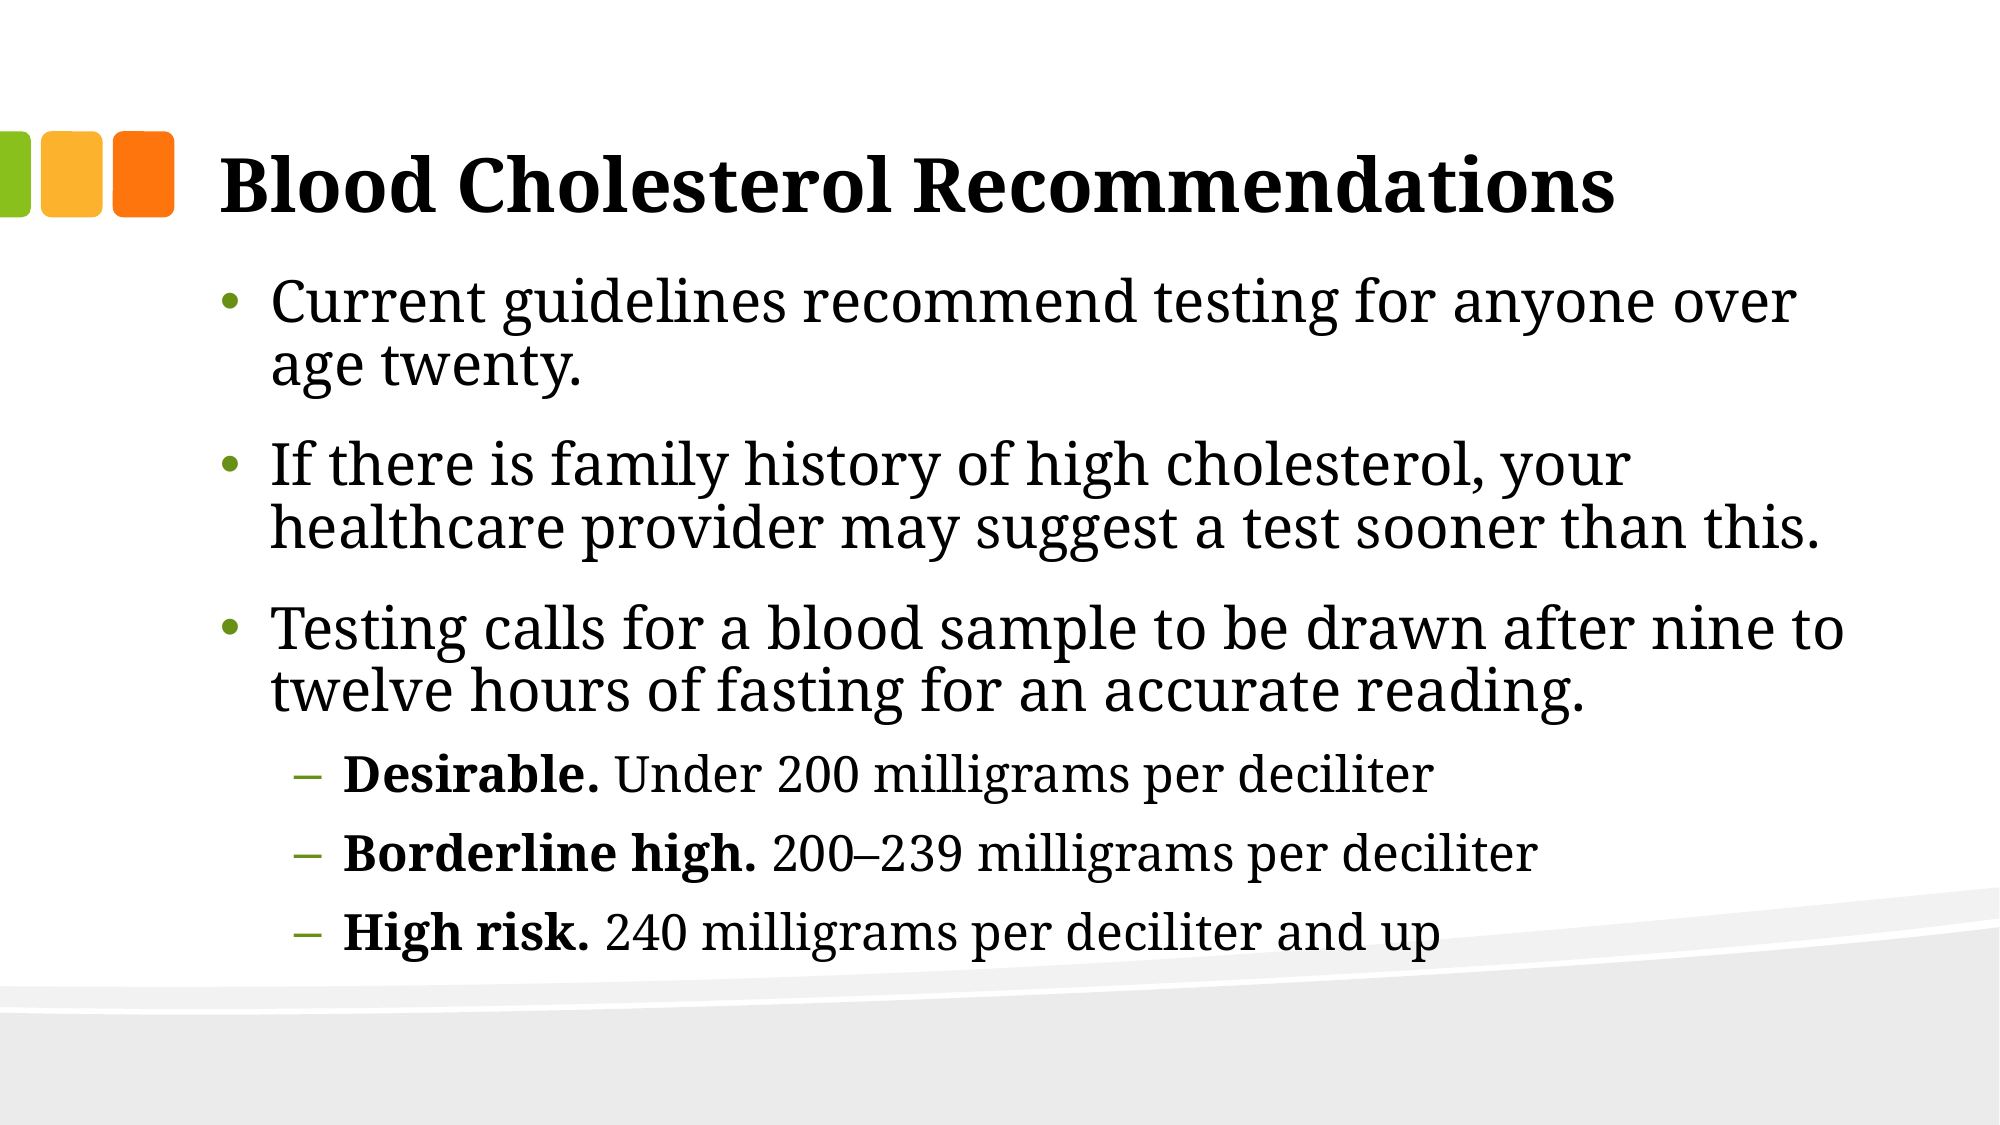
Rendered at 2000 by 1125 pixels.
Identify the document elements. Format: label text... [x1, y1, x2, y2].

title Blood Cholesterol Recommendations [199, 24, 1800, 238]
list Current guidelines recommend testing for anyone over age twenty. If there is family history of high cholesterol, your healthcare provider may suggest a test sooner than this. Testing calls for a blood sample to be drawn after nine to twelve hours of fasting for an accurate reading. Desirable. Under 200 milligrams per deciliter Borderline high. 200–239 milligrams per deciliter High risk. 240 milligrams per deciliter and up [199, 262, 1900, 1050]
